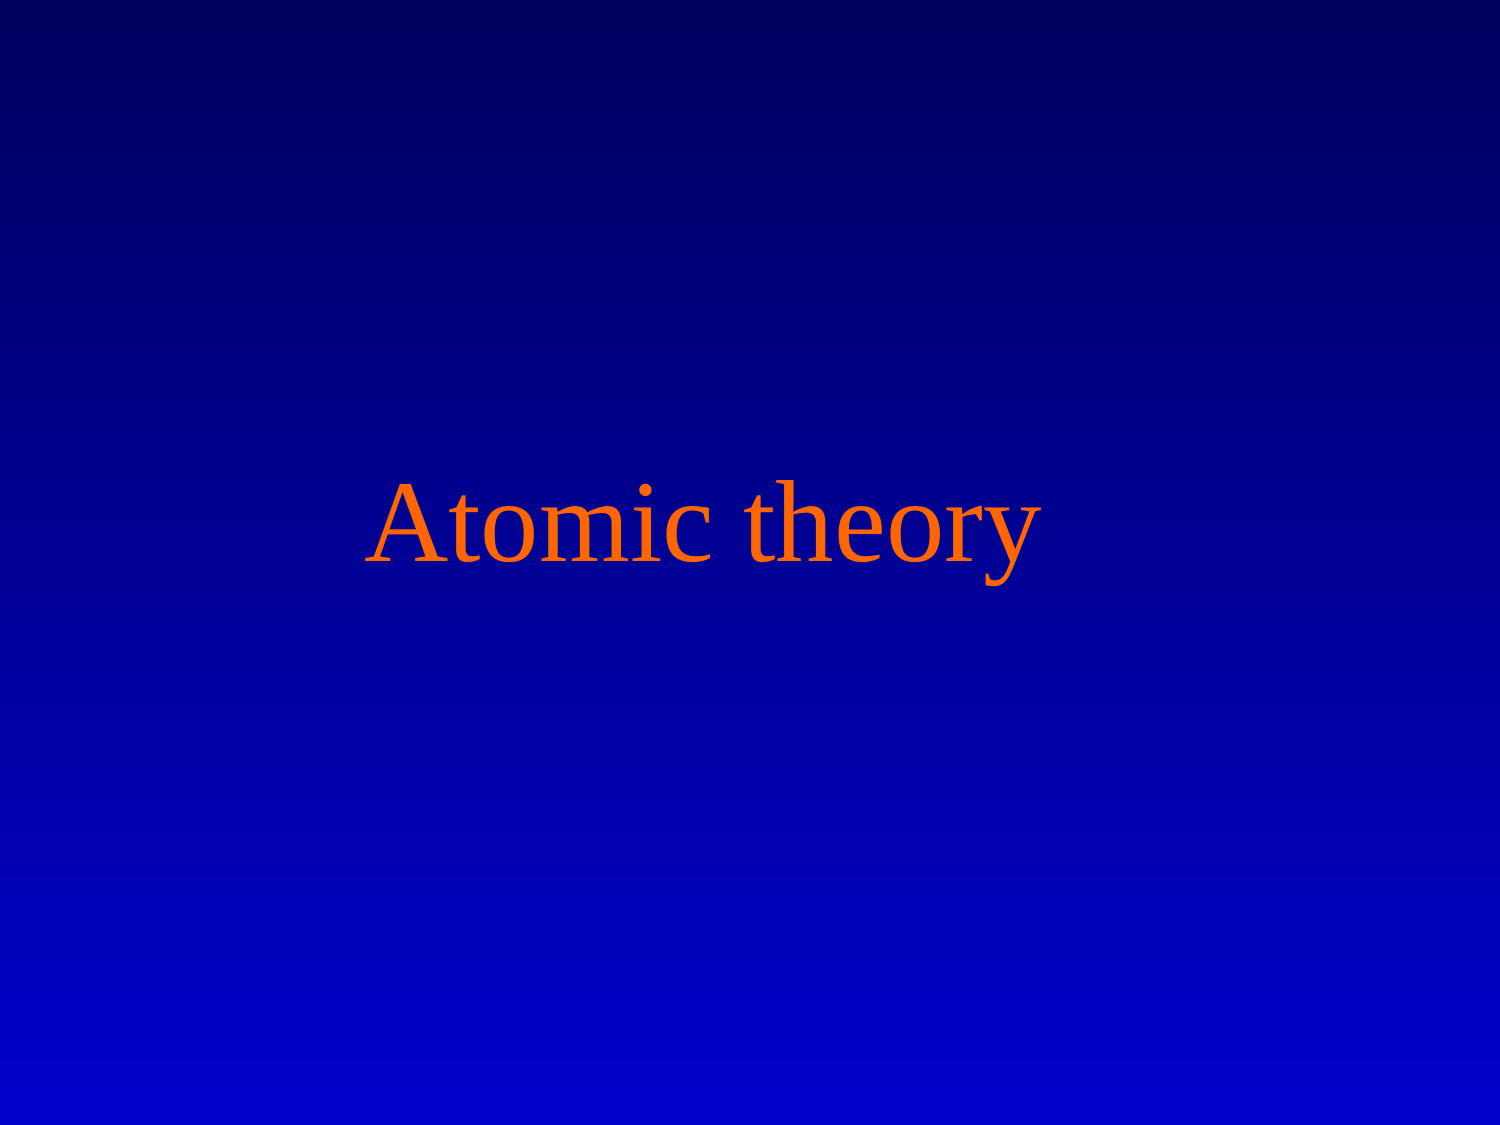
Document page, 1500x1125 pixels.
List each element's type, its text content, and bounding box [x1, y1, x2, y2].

text_box Atomic theory [349, 437, 1058, 593]
